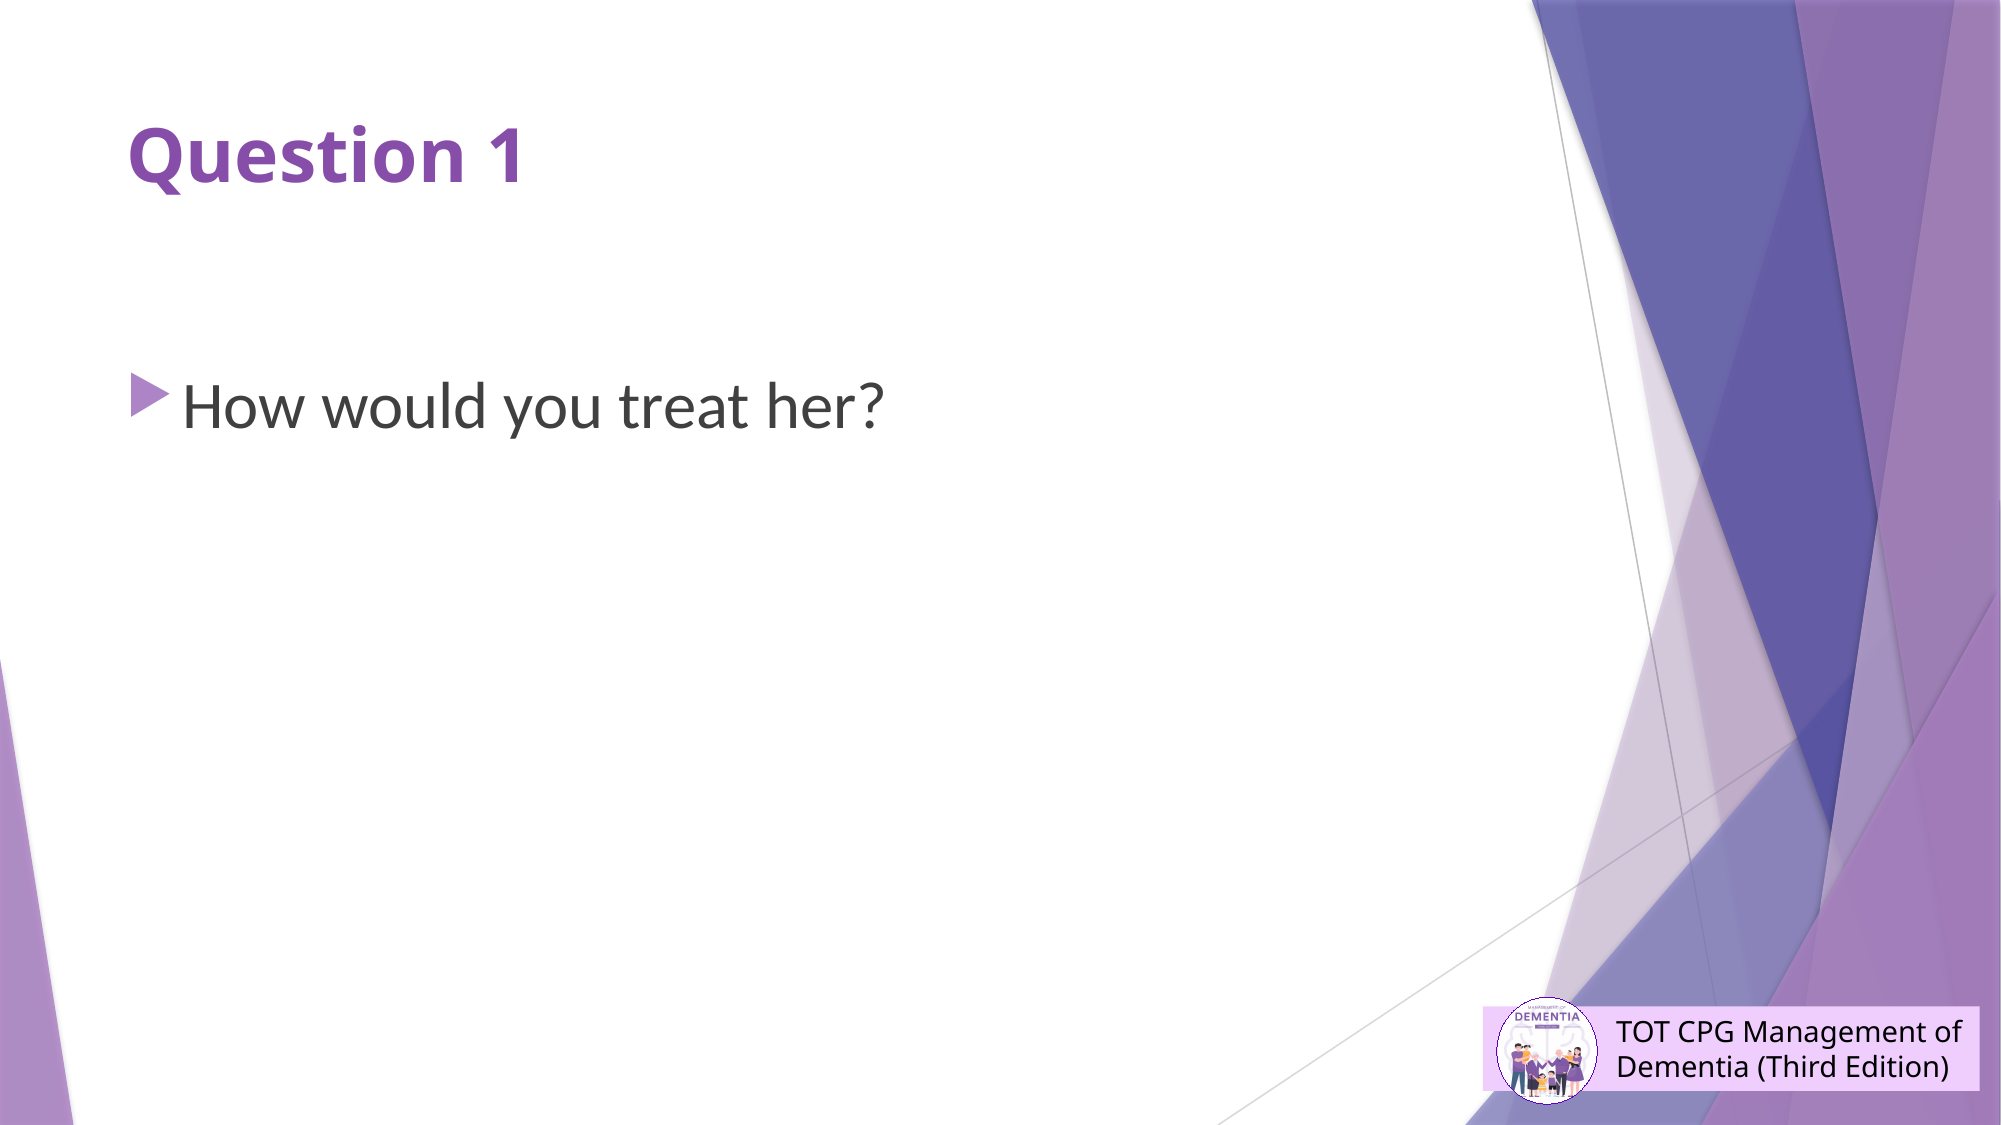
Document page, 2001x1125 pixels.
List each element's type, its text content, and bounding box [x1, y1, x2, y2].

slide_number 3 [1409, 991, 1522, 1051]
list How would you treat her? [111, 354, 1522, 992]
title Question 1 [111, 99, 1522, 317]
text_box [1482, 996, 1981, 1105]
